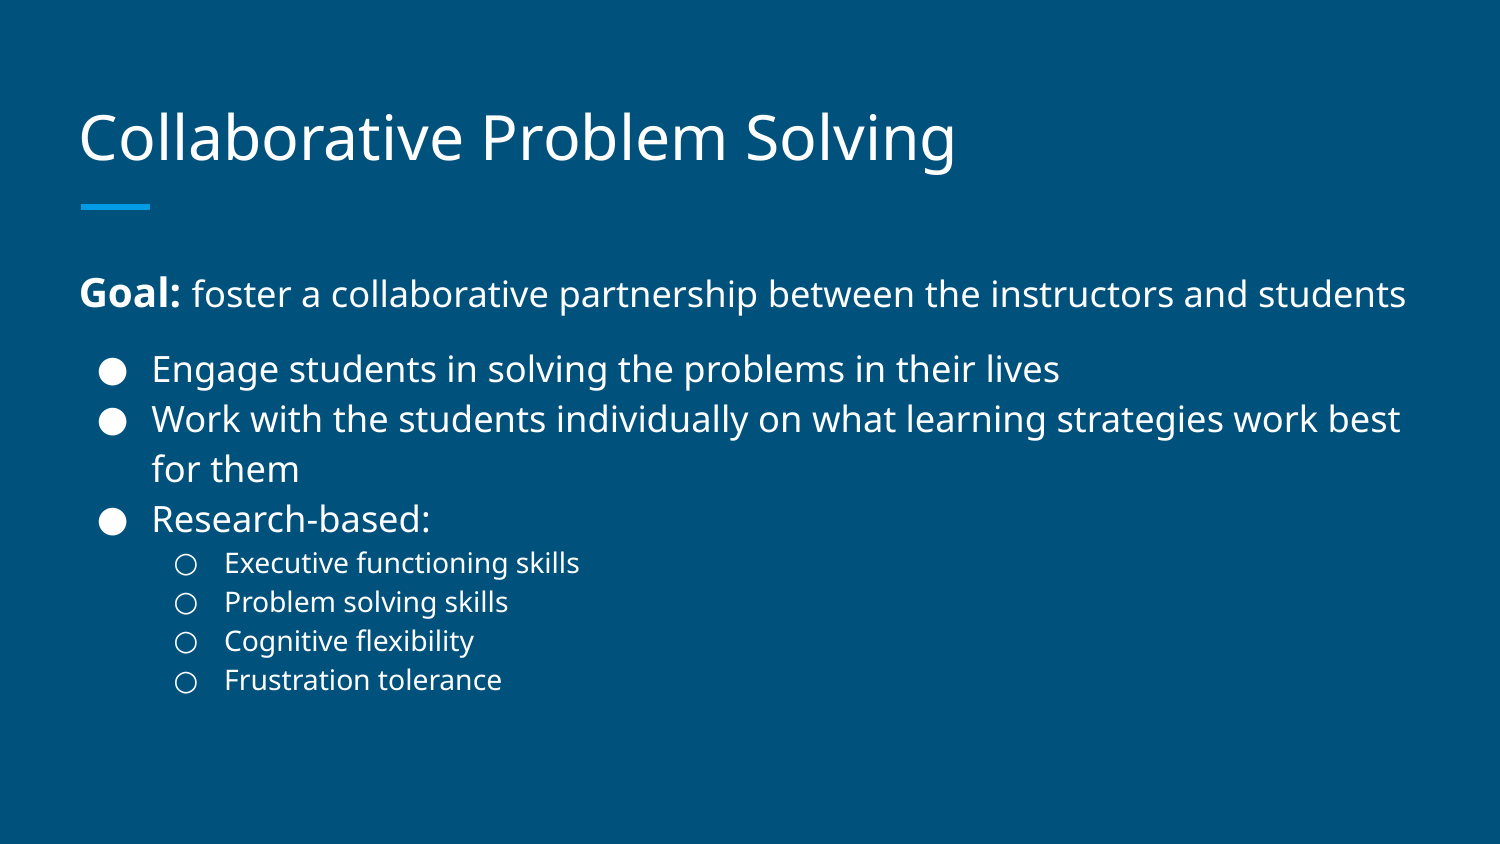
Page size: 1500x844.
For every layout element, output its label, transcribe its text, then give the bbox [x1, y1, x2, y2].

title Collaborative Problem Solving [63, 75, 1437, 188]
list Goal: foster a collaborative partnership between the instructors and students Engage students in solving the problems in their lives Work with the students individually on what learning strategies work best for them Research-based: Executive functioning skills Problem solving skills Cognitive flexibility Frustration tolerance [63, 244, 1437, 750]
